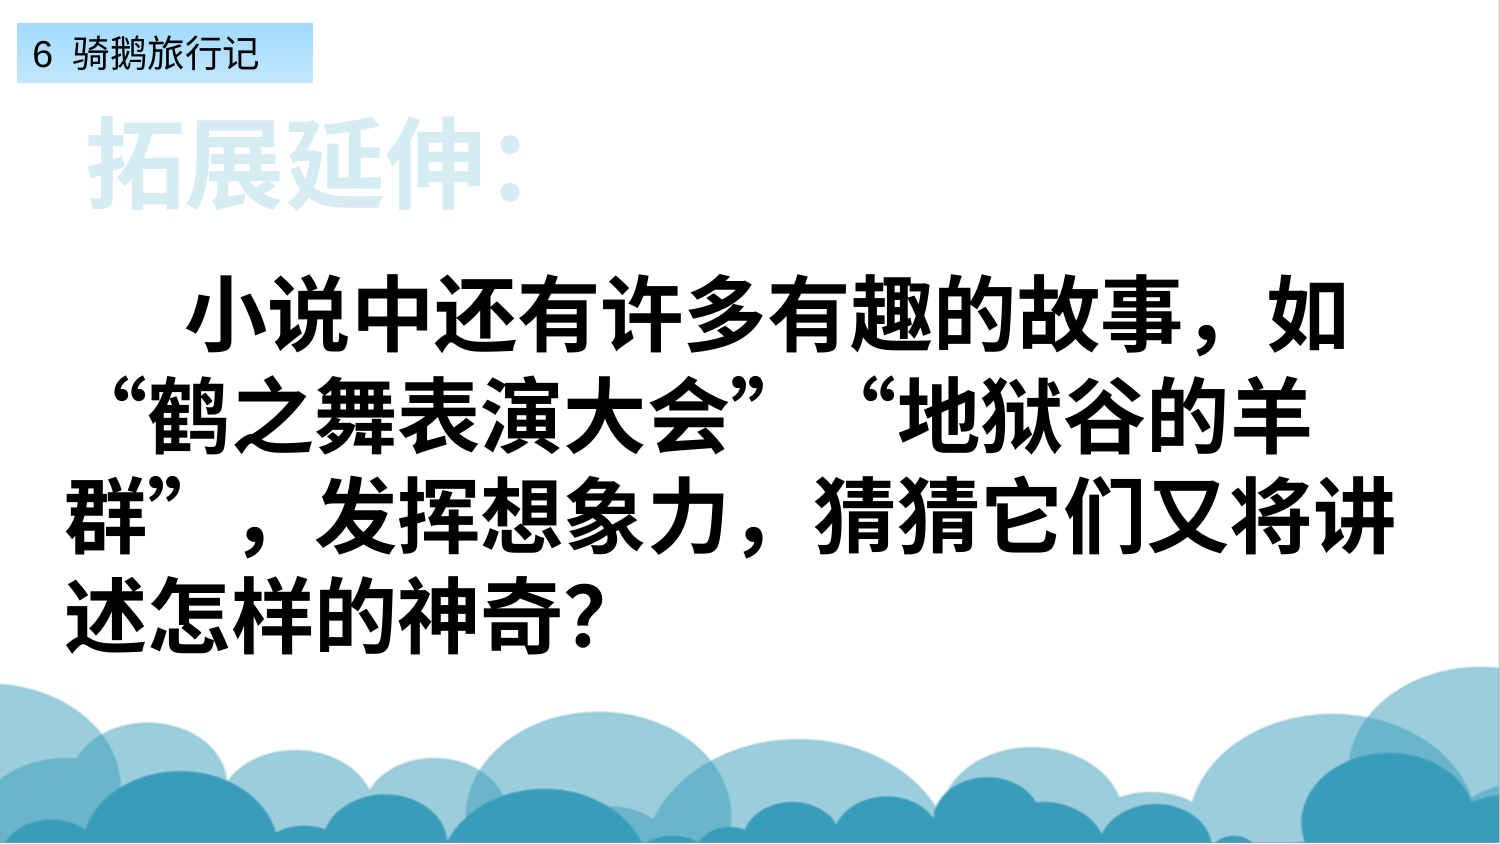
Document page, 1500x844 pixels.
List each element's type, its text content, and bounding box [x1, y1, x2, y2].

picture [0, 0, 1500, 844]
text_box 拓展延伸： [70, 93, 601, 229]
text_box 小说中还有许多有趣的故事，如“鹤之舞表演大会”“地狱谷的羊群”，发挥想象力，猜猜它们又将讲述怎样的神奇？ [49, 246, 1450, 672]
